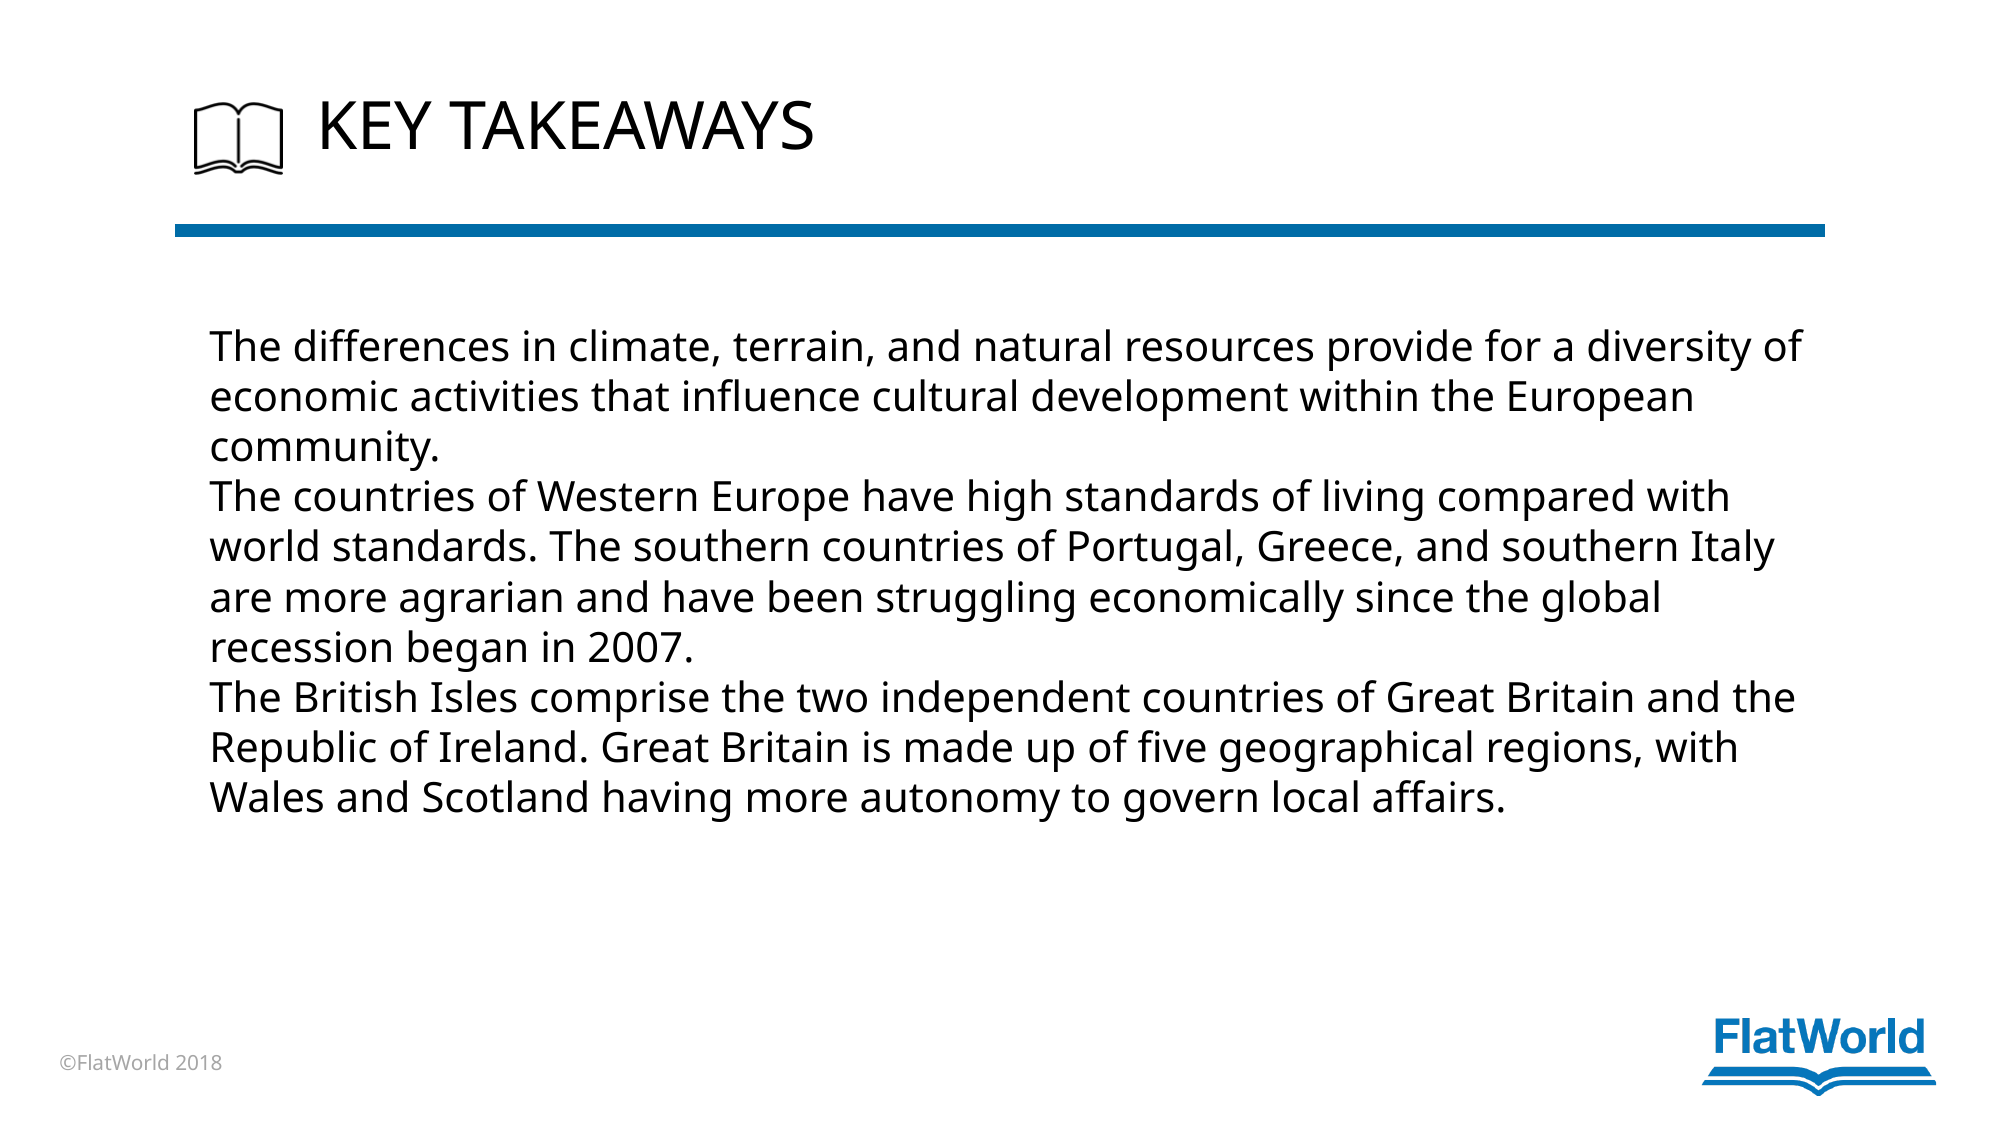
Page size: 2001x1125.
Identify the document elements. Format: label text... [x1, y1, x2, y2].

title KEY TAKEAWAYS [301, 75, 1175, 190]
subtitle The differences in climate, terrain, and natural resources provide for a diversity of economic activities that influence cultural development within the European community. The countries of Western Europe have high standards of living compared with world standards. The southern countries of Portugal, Greece, and southern Italy are more agrarian and have been struggling economically since the global recession began in 2007. The British Isles comprise the two independent countries of Great Britain and the Republic of Ireland. Great Britain is made up of five geographical regions, with Wales and Scotland having more autonomy to govern local affairs. [194, 312, 1825, 856]
picture [194, 94, 283, 183]
